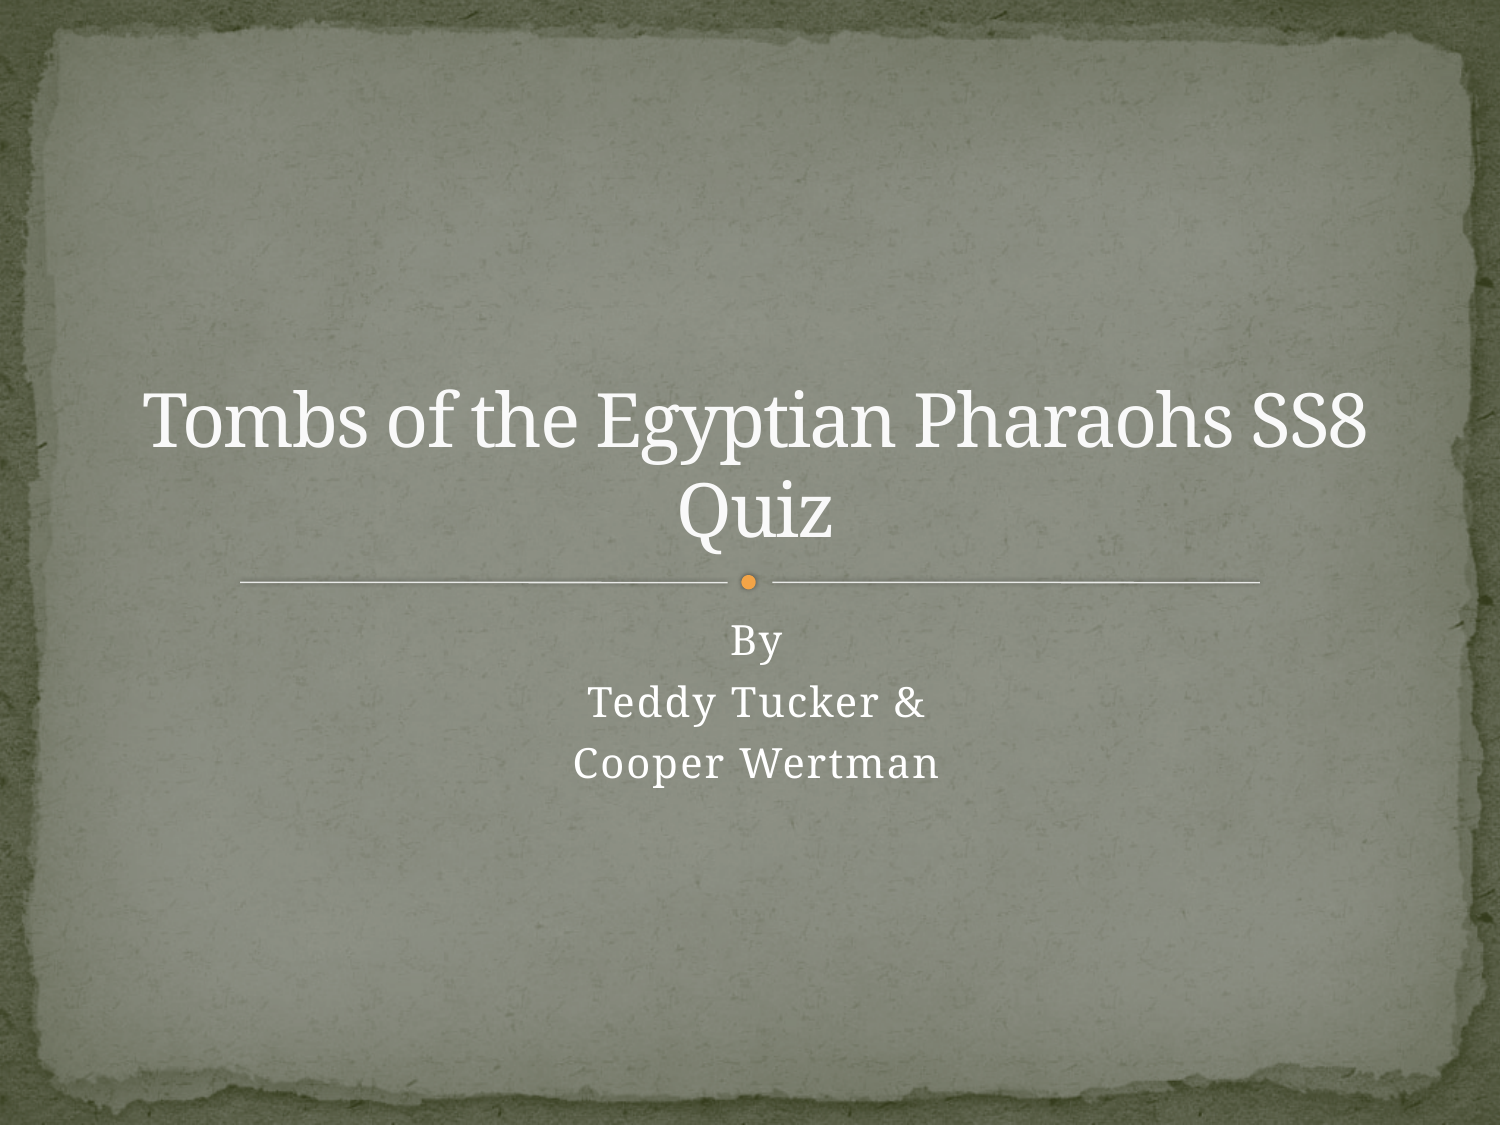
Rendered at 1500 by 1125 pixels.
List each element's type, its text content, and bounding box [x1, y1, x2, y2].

subtitle By Teddy Tucker & Cooper Wertman [75, 606, 1438, 795]
title Tombs of the Egyptian Pharaohs SS8 Quiz [74, 235, 1438, 561]
